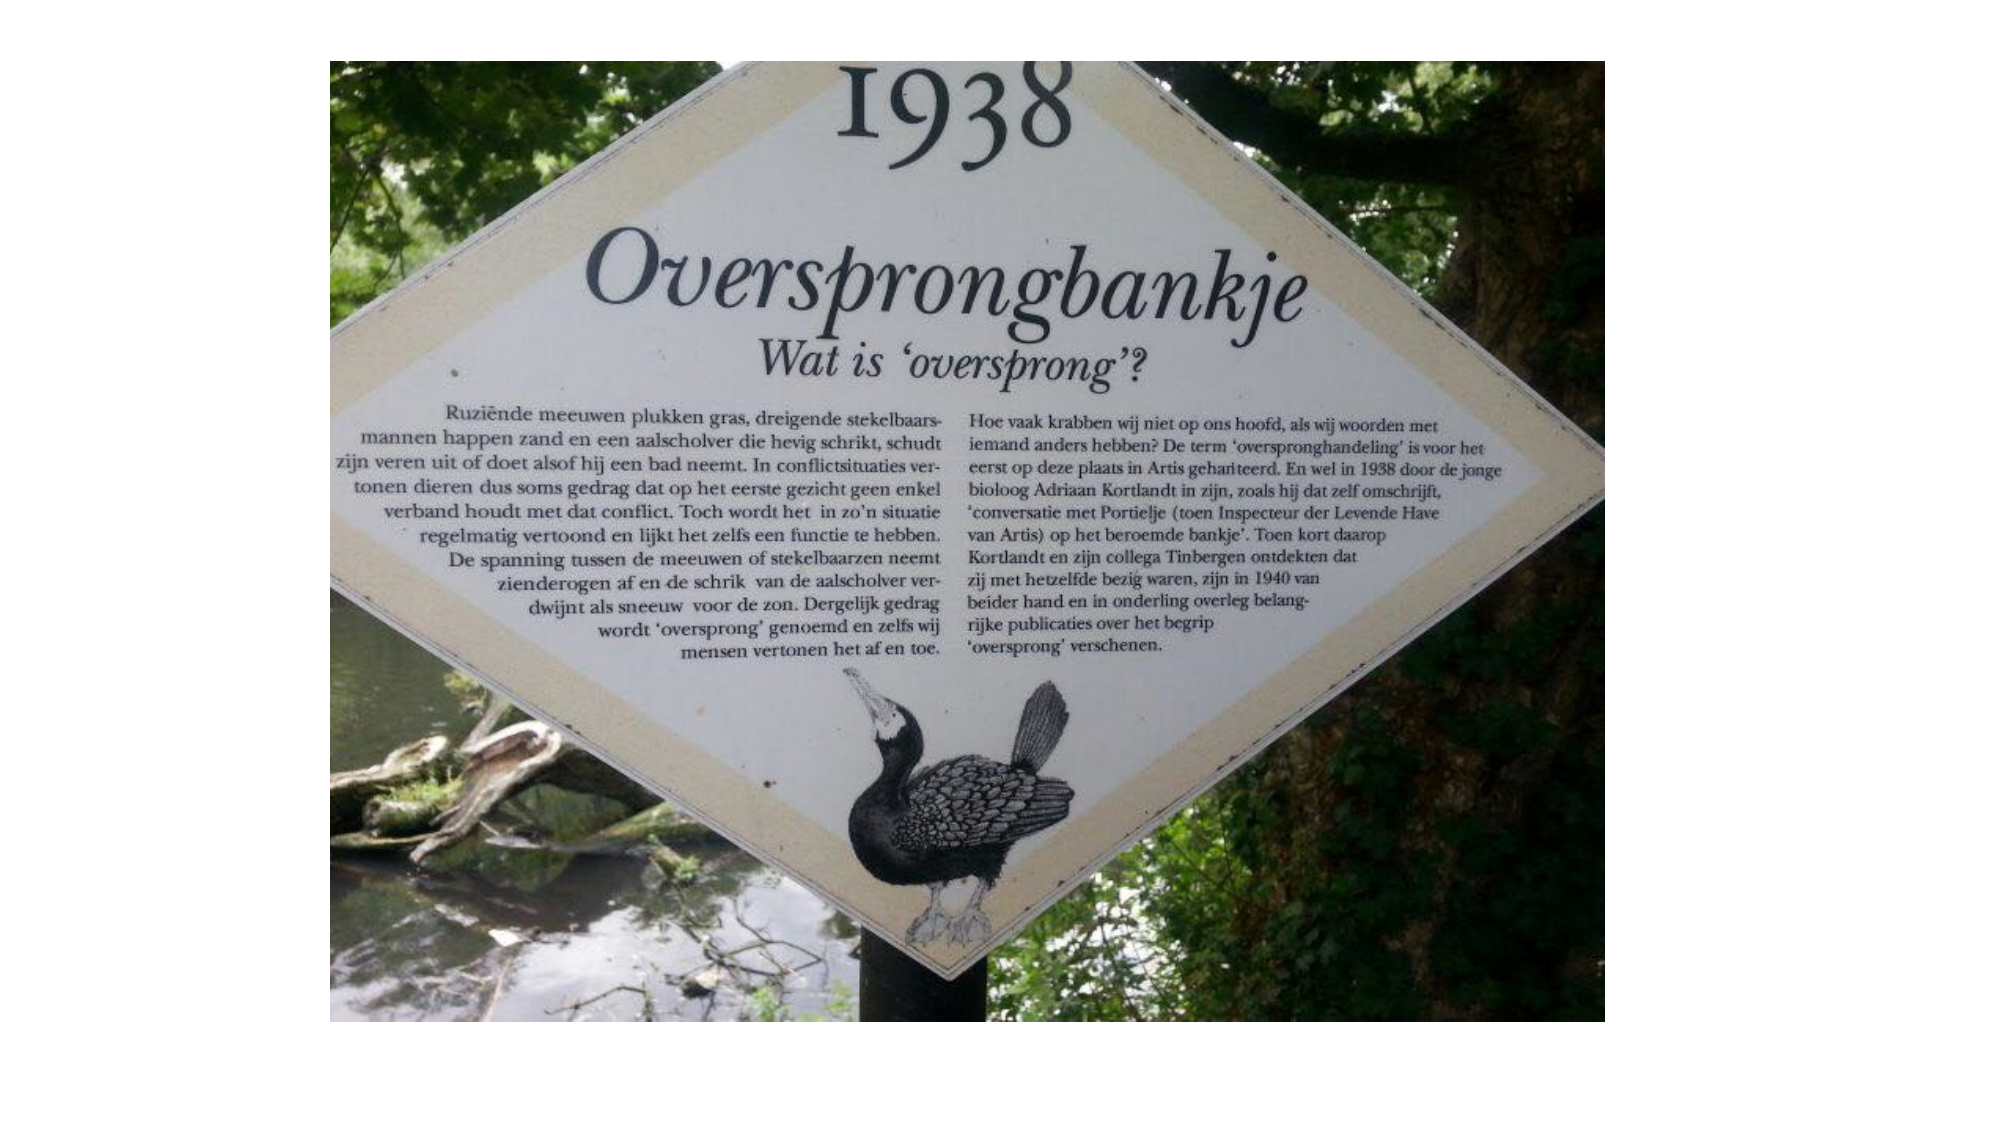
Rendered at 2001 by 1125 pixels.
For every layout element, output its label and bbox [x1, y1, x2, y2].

picture [330, 60, 1605, 1022]
